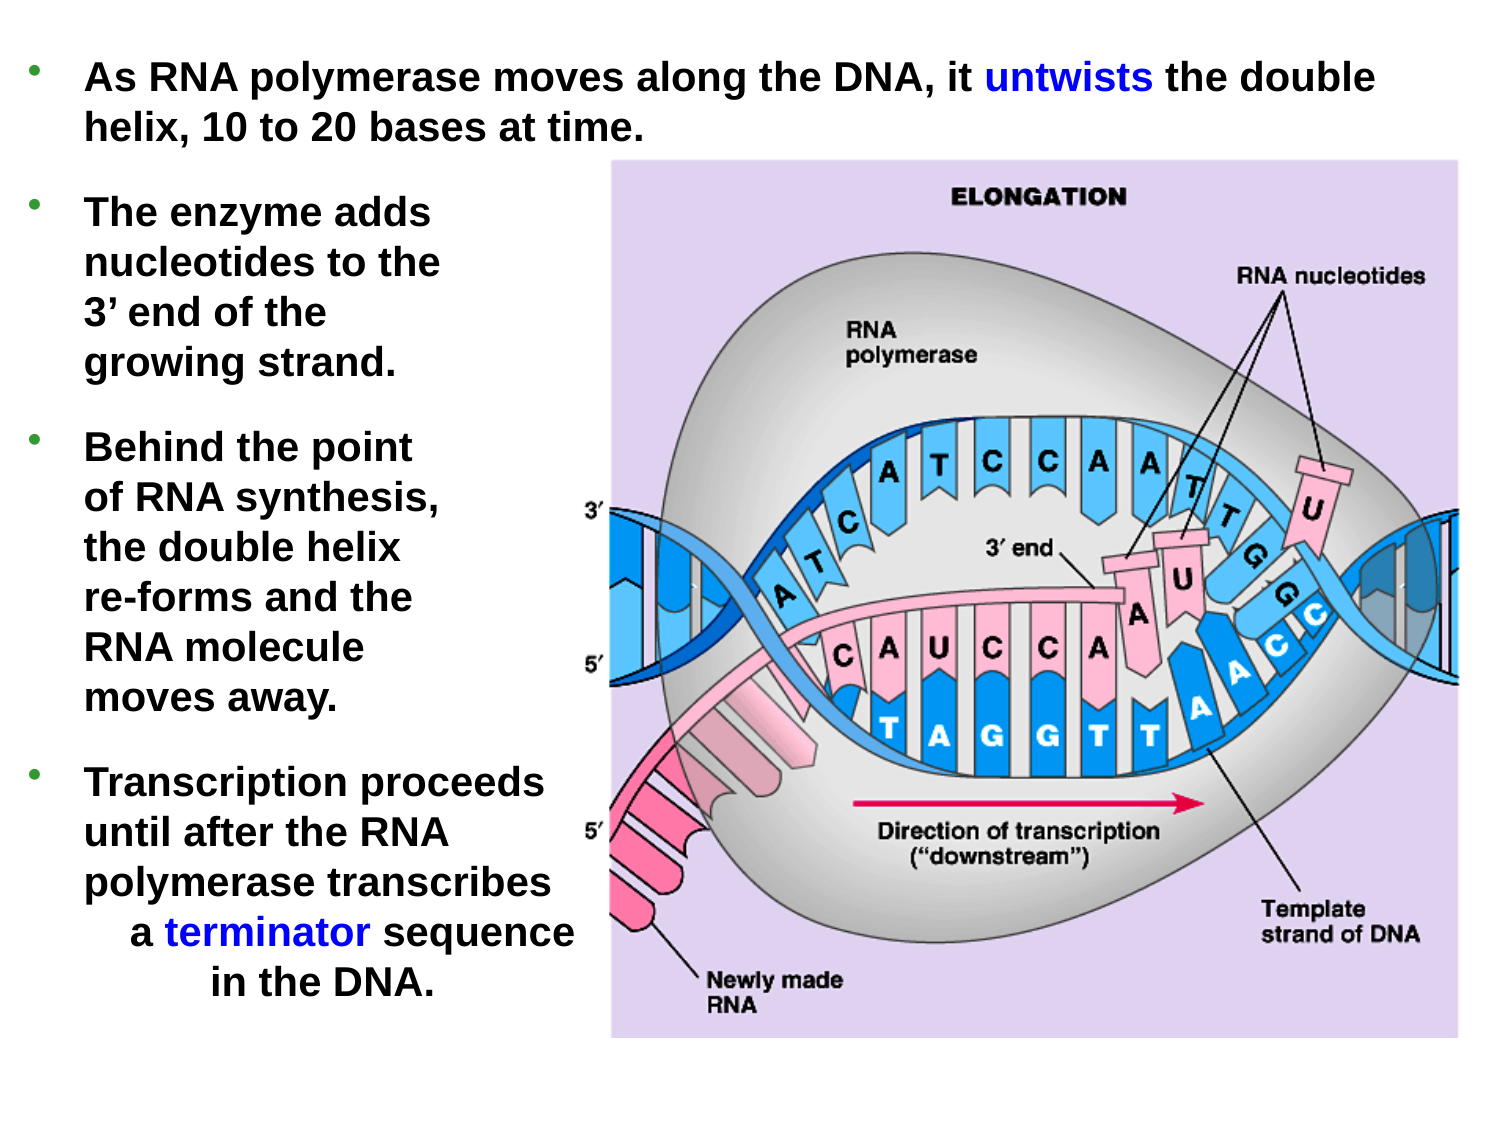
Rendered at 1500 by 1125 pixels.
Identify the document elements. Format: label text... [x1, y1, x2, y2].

picture [574, 149, 1469, 1038]
list As RNA polymerase moves along the DNA, it untwists the double helix, 10 to 20 bases at time. The enzyme adds nucleotides to the 3’ end of the growing strand. Behind the point of RNA synthesis, the double helix re-forms and the RNA molecule moves away. Transcription proceeds until after the RNA polymerase transcribes a terminator sequence in the DNA. [12, 42, 1425, 1012]
